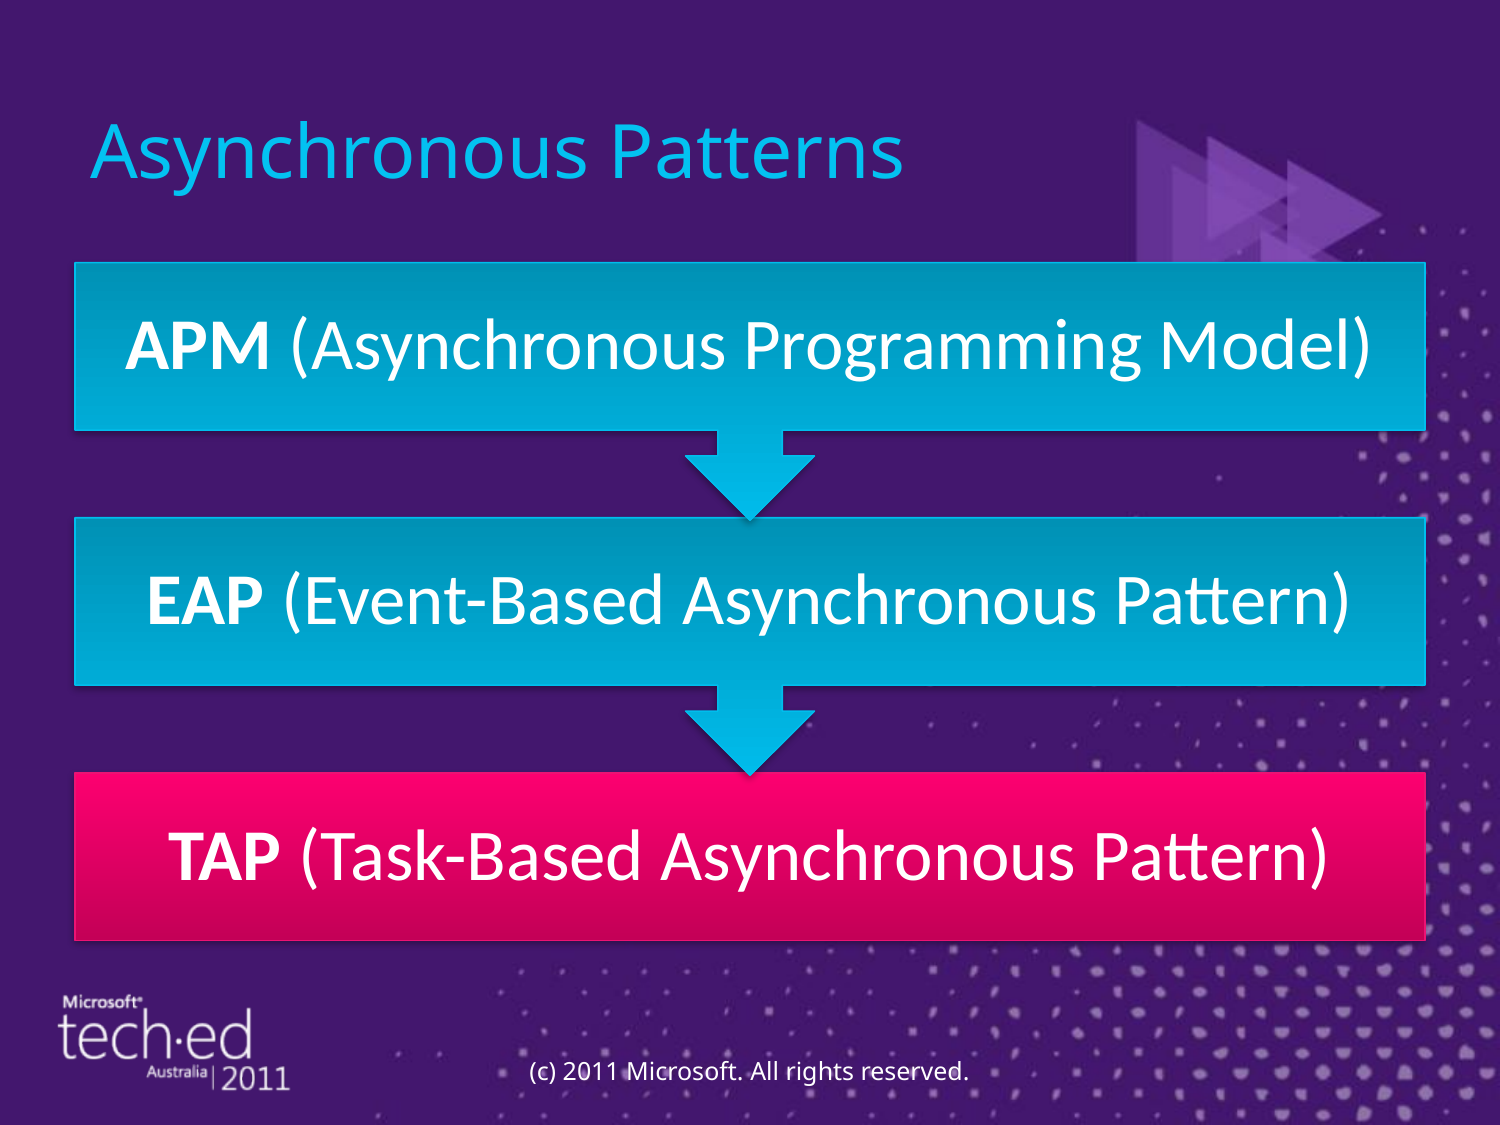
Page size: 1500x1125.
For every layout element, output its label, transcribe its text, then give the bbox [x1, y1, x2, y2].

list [74, 262, 1426, 941]
title Asynchronous Patterns [75, 54, 1425, 243]
footer (c) 2011 Microsoft. All rights reserved. [512, 1042, 988, 1103]
picture [0, 0, 1500, 1125]
